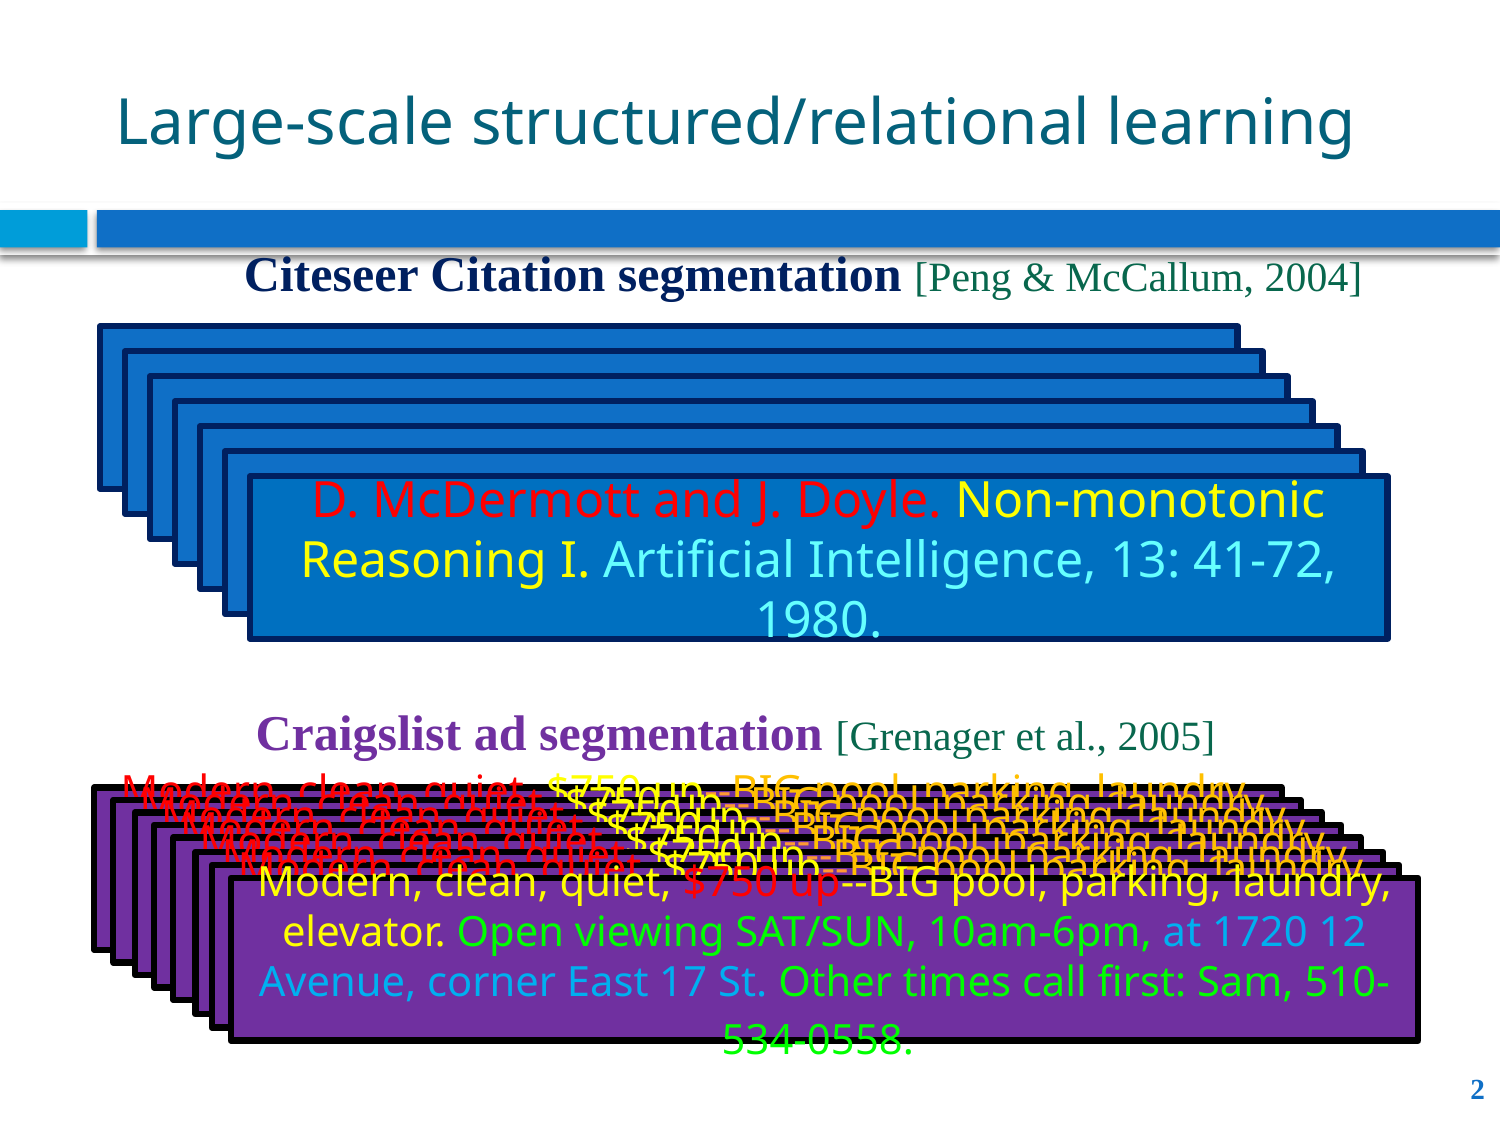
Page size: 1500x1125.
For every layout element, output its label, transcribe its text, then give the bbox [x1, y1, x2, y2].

title Large-scale structured/relational learning [100, 37, 1438, 200]
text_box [99, 326, 1388, 640]
text_box Modern, clean, quiet, $750 up--BIG pool, parking, laundry, elevator. Open viewing SAT/SUN, 10am-6pm, at 1720 12 Avenue, corner East 17 St. Other times call first: Sam, 510-534-0558. [152, 823, 1343, 989]
text_box Modern, clean, quiet, $750 up--BIG pool, parking, laundry, elevator. Open viewing SAT/SUN, 10am-6pm, at 1720 12 Avenue, corner East 17 St. Other times call first: Sam, 510-534-0558. [133, 811, 1324, 976]
text_box Modern, clean, quiet, $750 up--BIG pool, parking, laundry, elevator. Open viewing SAT/SUN, 10am-6pm, at 1720 12 Avenue, corner East 17 St. Other times call first: Sam, 510-534-0558. [194, 850, 1385, 1016]
text_box Craigslist ad segmentation [Grenager et al., 2005] [228, 693, 1231, 768]
text_box Modern, clean, quiet, $750 up--BIG pool, parking, laundry, elevator. Open viewing SAT/SUN, 10am-6pm, at 1720 12 Avenue, corner East 17 St. Other times call first: Sam, 510-534-0558. [112, 798, 1302, 964]
slide_number 2 [1425, 1050, 1500, 1125]
text_box Citeseer Citation segmentation [Peng & McCallum, 2004] [228, 233, 1378, 309]
text_box Modern, clean, quiet, $750 up--BIG pool, parking, laundry, elevator. Open viewing SAT/SUN, 10am-6pm, at 1720 12 Avenue, corner East 17 St. Other times call first: Sam, 510-534-0558. [93, 786, 1283, 951]
text_box Modern, clean, quiet, $750 up--BIG pool, parking, laundry, elevator. Open viewing SAT/SUN, 10am-6pm, at 1720 12 Avenue, corner East 17 St. Other times call first: Sam, 510-534-0558. [172, 836, 1362, 1001]
text_box Modern, clean, quiet, $750 up--BIG pool, parking, laundry, elevator. Open viewing SAT/SUN, 10am-6pm, at 1720 12 Avenue, corner East 17 St. Other times call first: Sam, 510-534-0558. [229, 877, 1420, 1042]
text_box Modern, clean, quiet, $750 up--BIG pool, parking, laundry, elevator. Open viewing SAT/SUN, 10am-6pm, at 1720 12 Avenue, corner East 17 St. Other times call first: Sam, 510-534-0558. [210, 863, 1401, 1029]
